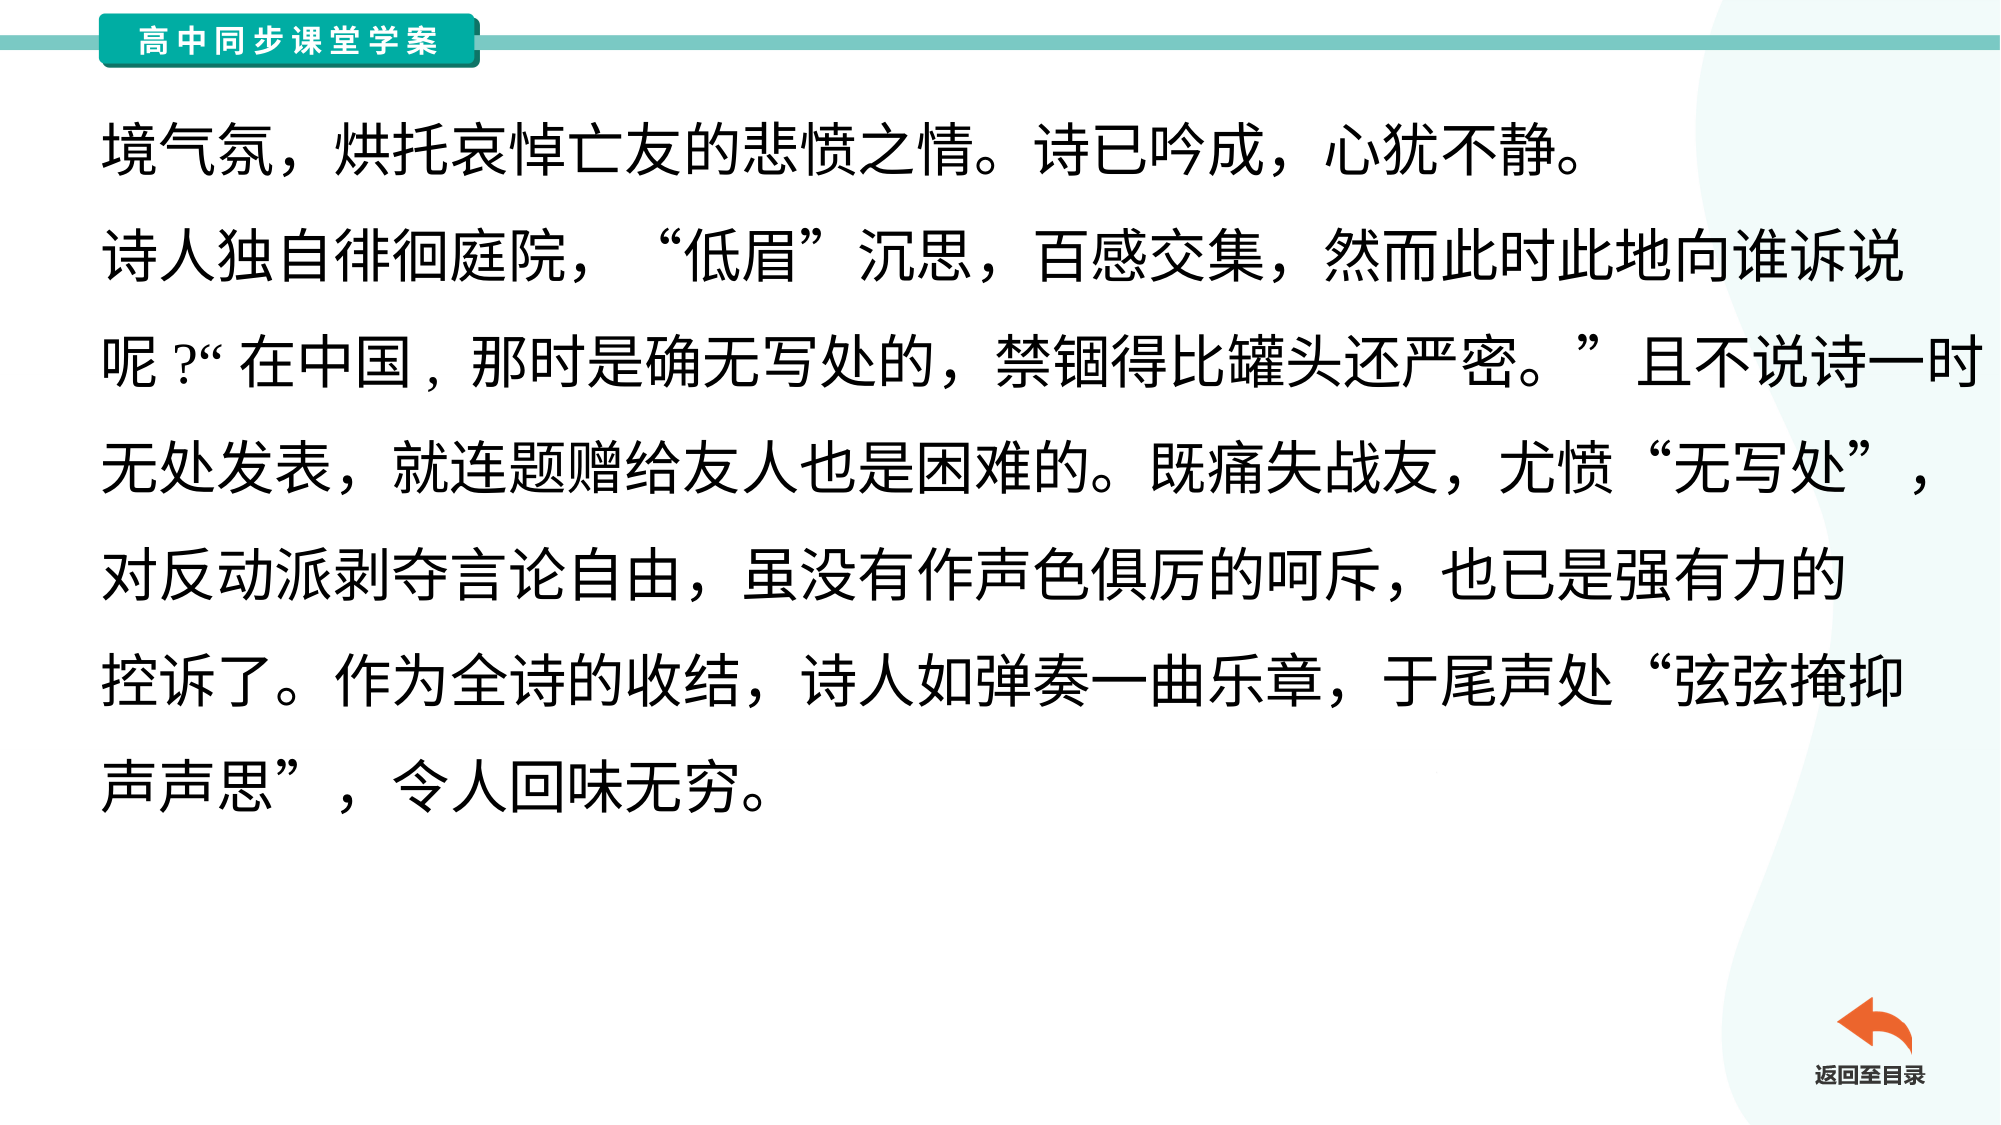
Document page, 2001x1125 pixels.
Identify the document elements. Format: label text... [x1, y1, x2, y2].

picture [0, 0, 2000, 1125]
text_box 境气氛，烘托哀悼亡友的悲愤之情。诗已吟成，心犹不静。 诗人独自徘徊庭院，“低眉”沉思，百感交集，然而此时此地向谁诉说 呢?“在中国, 那时是确无写处的，禁锢得比罐头还严密。”且不说诗一时 无处发表，就连题赠给友人也是困难的。既痛失战友，尤愤“无写处”， 对反动派剥夺言论自由，虽没有作声色俱厉的呵斥，也已是强有力的 控诉了。作为全诗的收结，诗人如弹奏一曲乐章，于尾声处“弦弦掩抑 声声思”，令人回味无穷。 [100, 76, 1899, 821]
